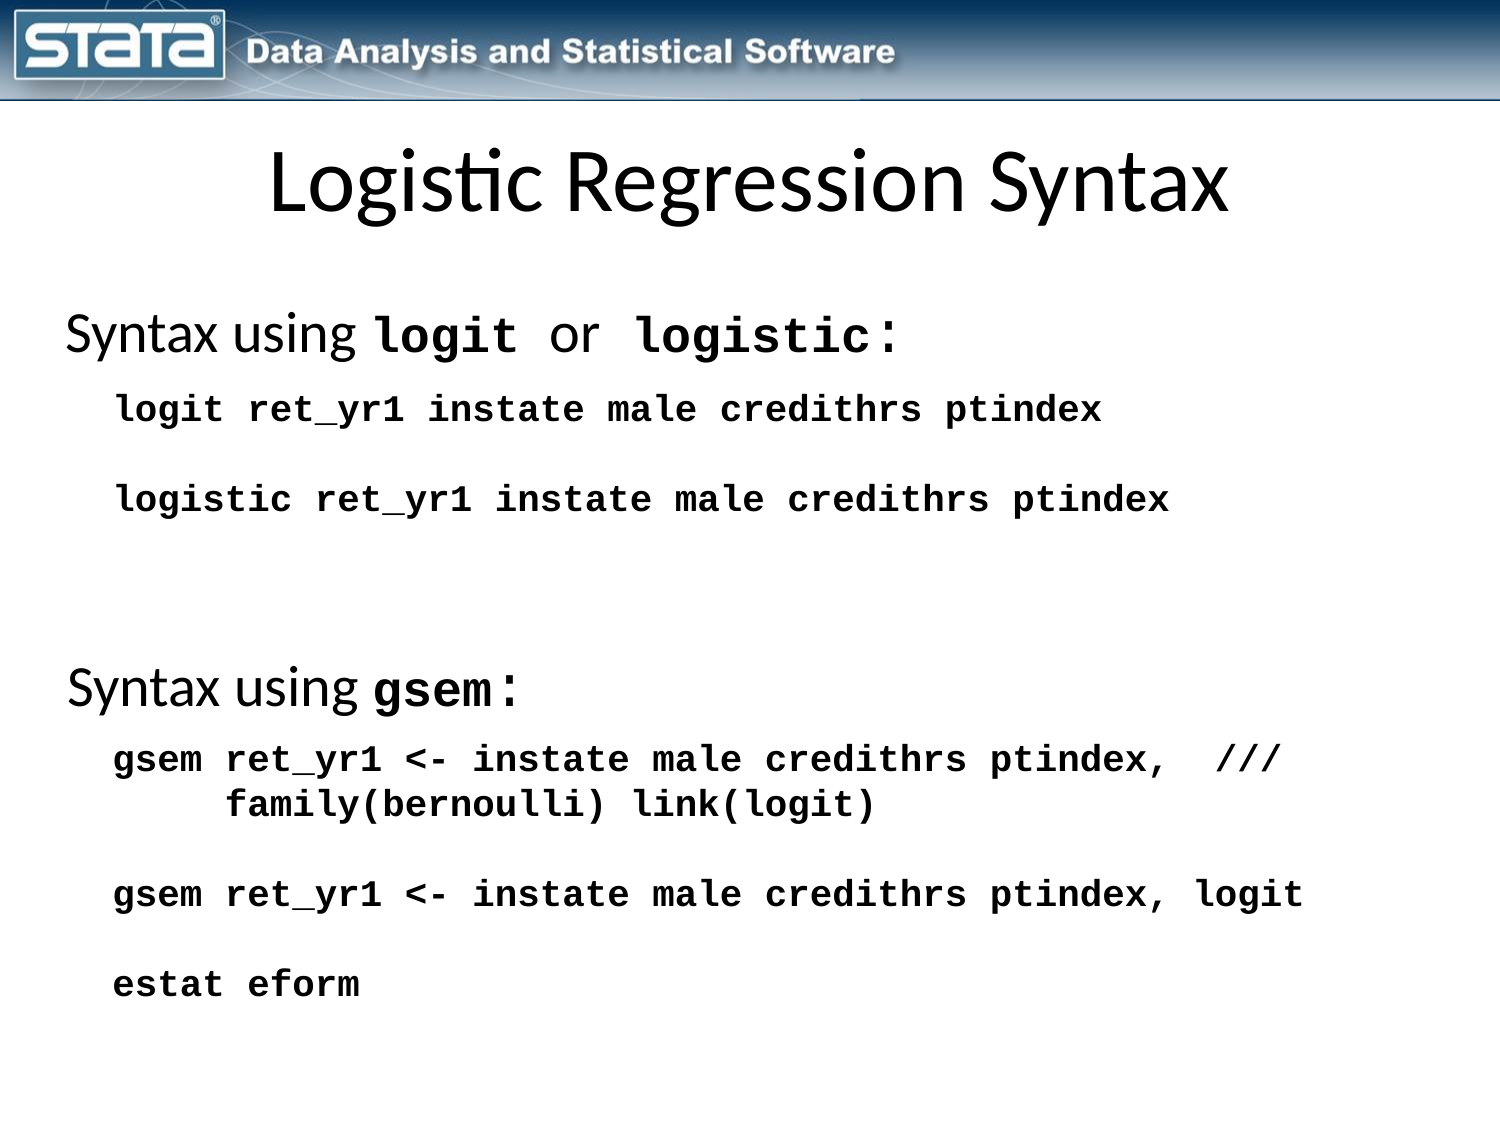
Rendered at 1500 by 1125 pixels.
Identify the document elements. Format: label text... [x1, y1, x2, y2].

text_box Syntax using gsem: [52, 640, 543, 725]
title Logistic Regression Syntax [75, 112, 1425, 238]
text_box Syntax using logit or logistic: [50, 286, 922, 372]
text_box logit ret_yr1 instate male credithrs ptindex logistic ret_yr1 instate male credithrs ptindex [97, 377, 1363, 527]
picture [0, 0, 1500, 101]
text_box gsem ret_yr1 <- instate male credithrs ptindex, /// family(bernoulli) link(logit) gsem ret_yr1 <- instate male credithrs ptindex, logit estat eform [97, 726, 1488, 1056]
